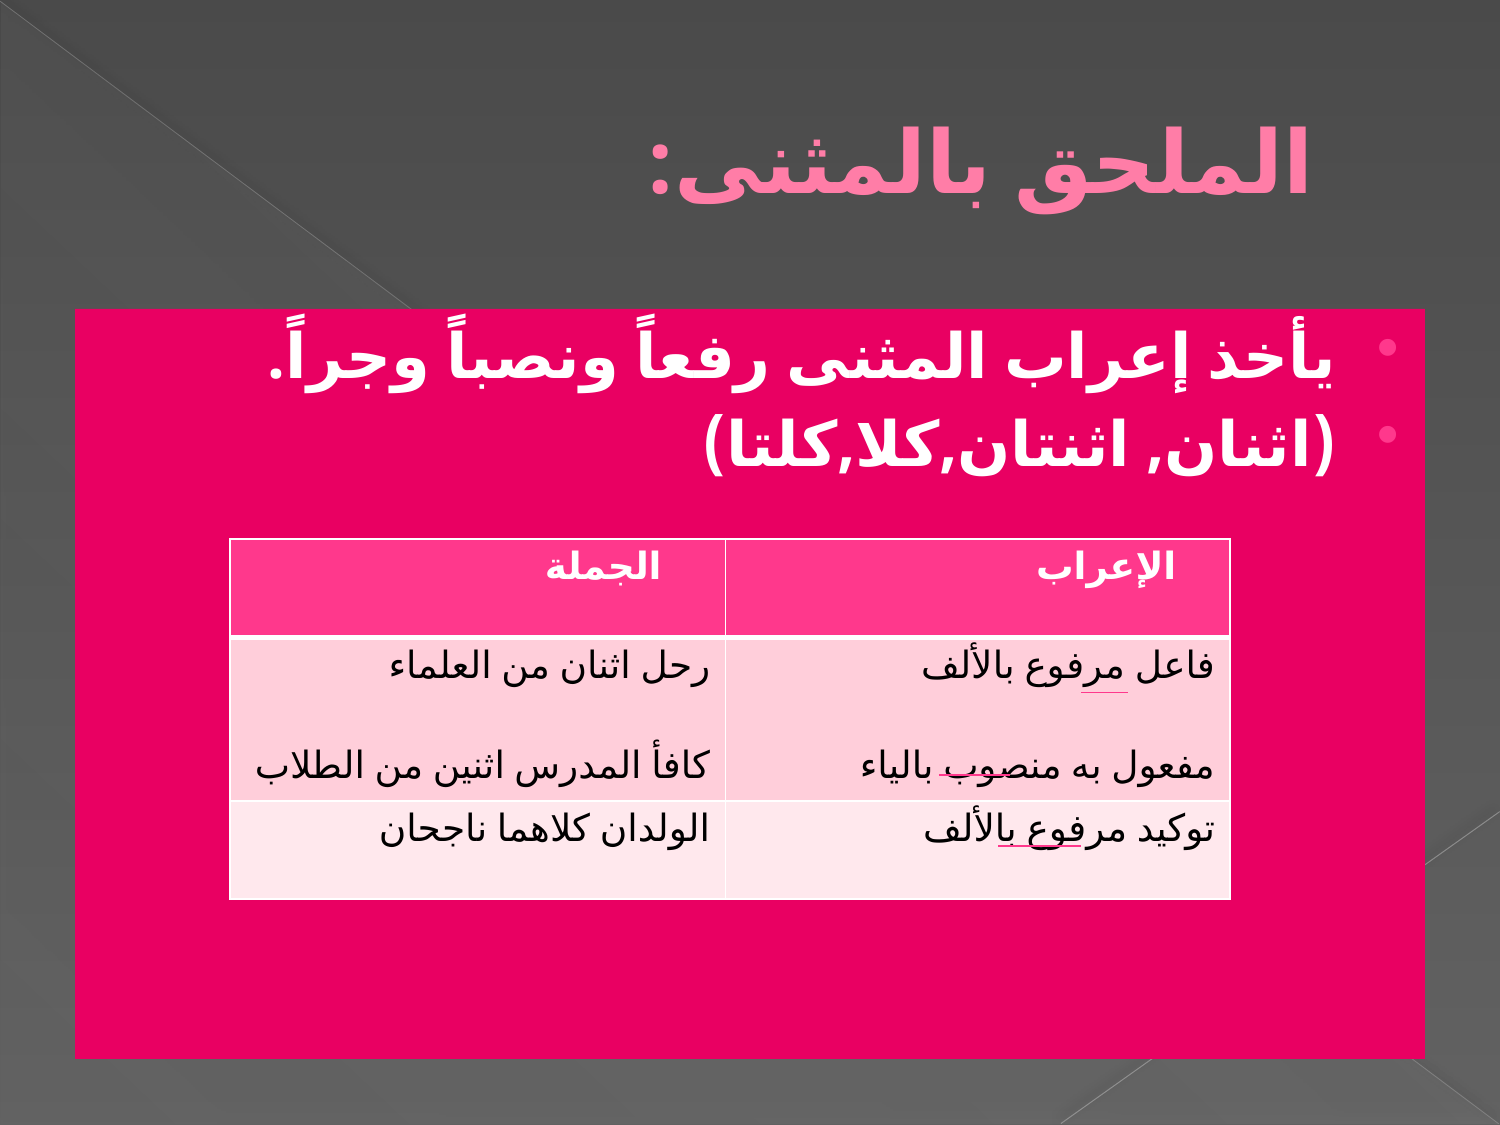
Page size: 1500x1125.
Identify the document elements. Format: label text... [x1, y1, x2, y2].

table_cell فاعل مرفوع بالألف مفعول به منصوب بالياء [726, 640, 1229, 800]
table_cell رحل اثنان من العلماء كافأ المدرس اثنين من الطلاب [231, 640, 725, 800]
list يأخذ إعراب المثنى رفعاً ونصباً وجراً. (اثنان, اثنتان,كلا,كلتا) [75, 308, 1425, 1059]
table_cell الولدان كلاهما ناجحان [231, 802, 725, 898]
table_cell توكيد مرفوع بالألف [726, 802, 1229, 898]
table_header الإعراب [726, 540, 1229, 635]
table_header الجملة [231, 540, 725, 635]
title الملحق بالمثنى: [631, 43, 1425, 274]
